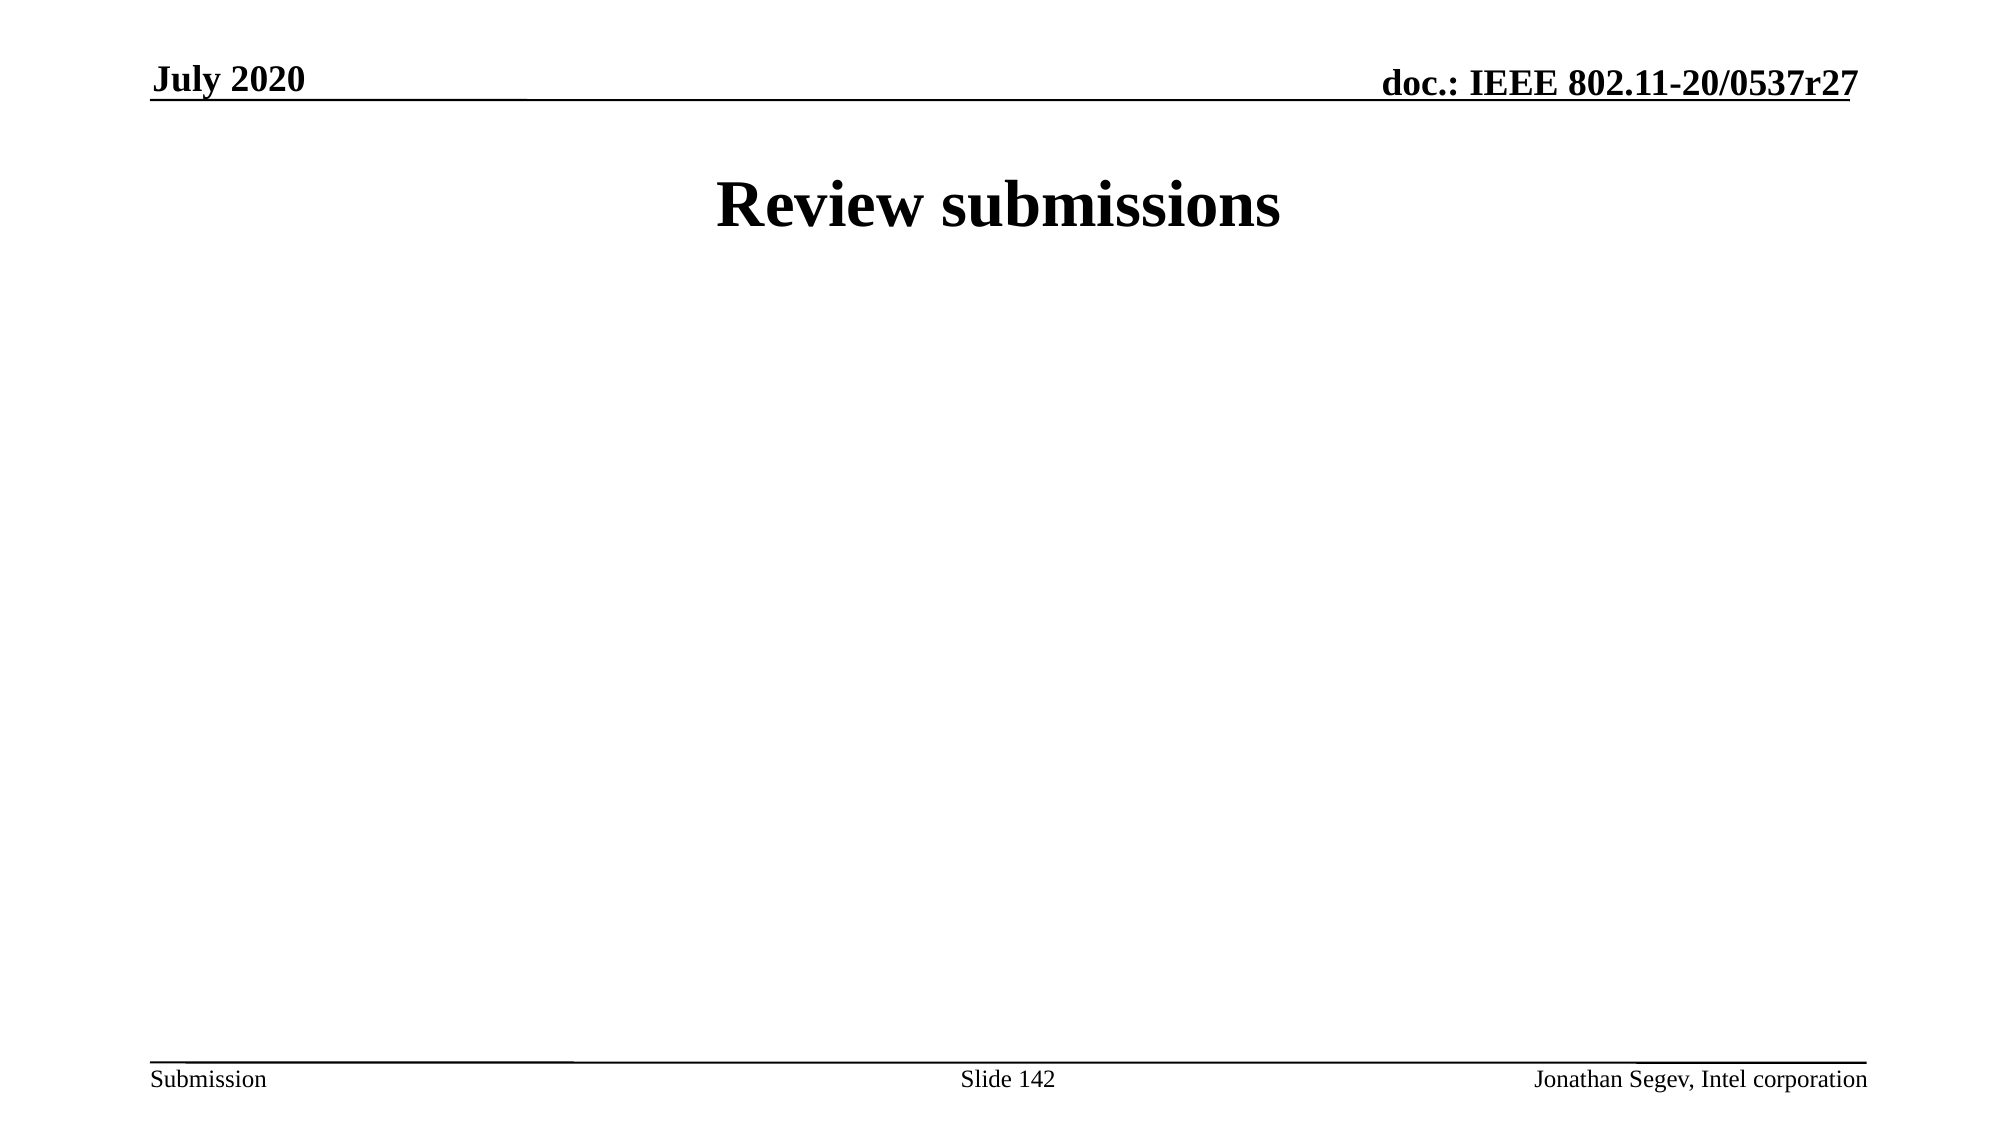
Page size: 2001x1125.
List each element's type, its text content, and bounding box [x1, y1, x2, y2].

footer Jonathan Segev, Intel corporation [1171, 1061, 1869, 1093]
slide_number Slide 142 [950, 1061, 1067, 1123]
title Review submissions [149, 112, 1850, 288]
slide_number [152, 54, 563, 100]
